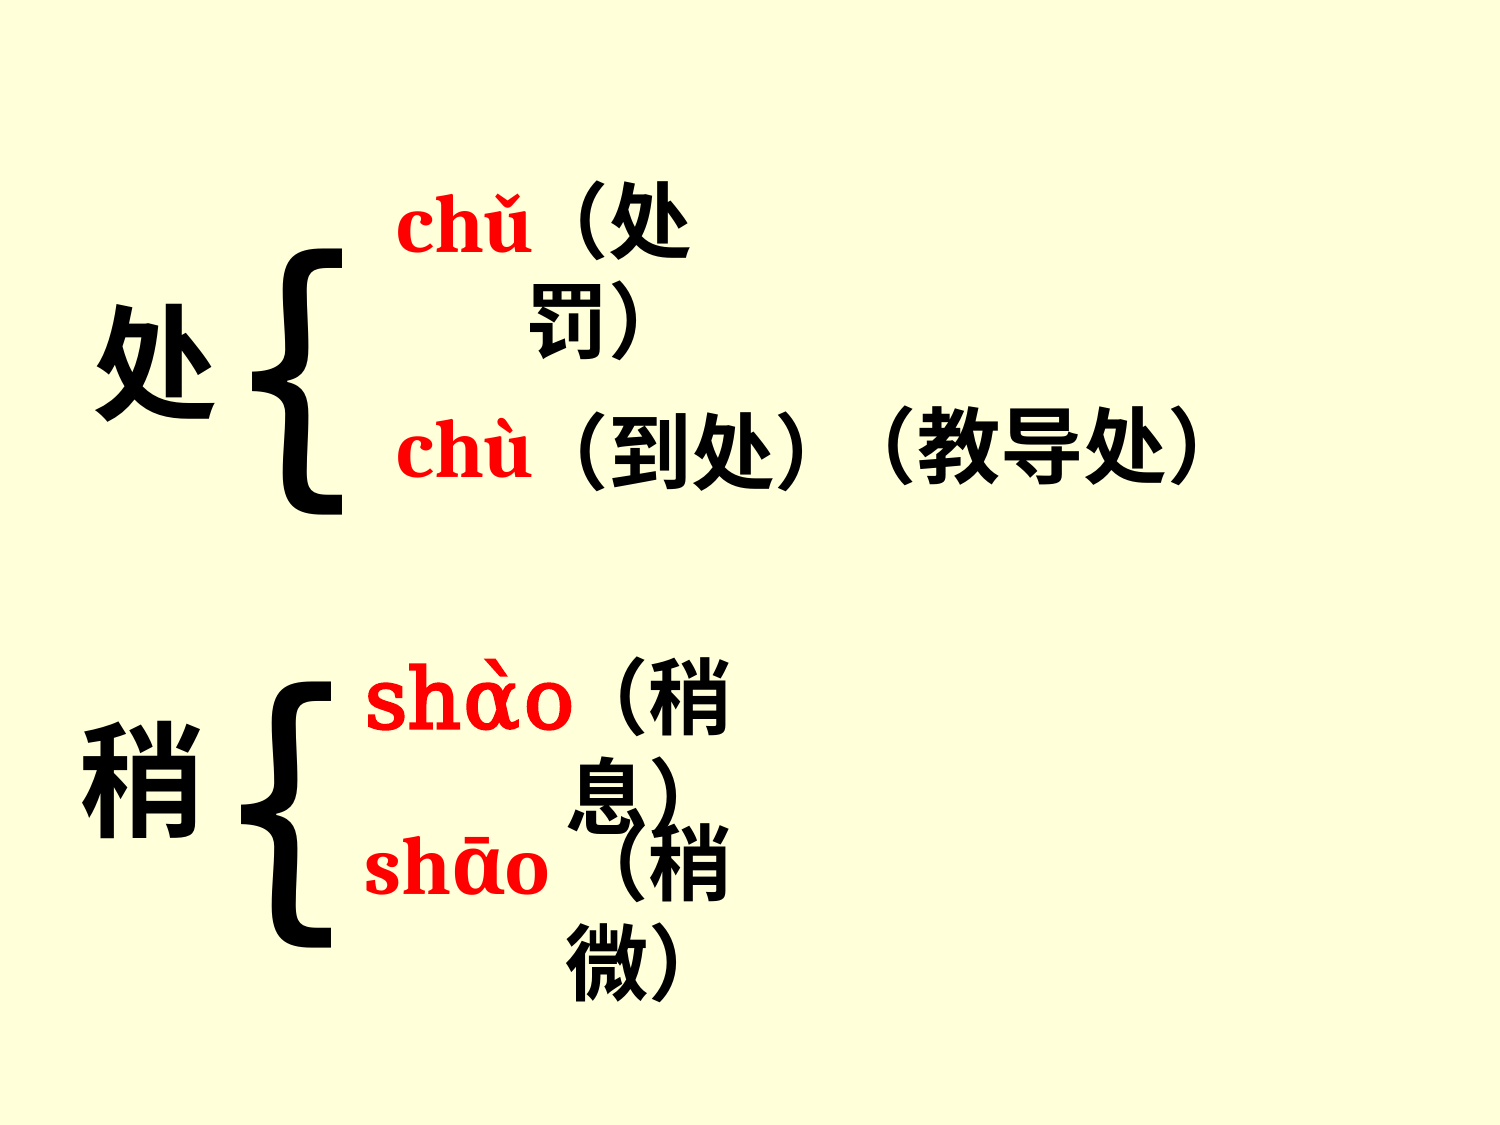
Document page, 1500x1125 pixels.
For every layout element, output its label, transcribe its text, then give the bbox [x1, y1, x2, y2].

text_box shὰo [350, 637, 622, 753]
text_box shᾱo [350, 804, 622, 919]
text_box （教导处） [819, 387, 1295, 502]
text_box ﹛ [77, 69, 334, 583]
text_box chǔ [382, 161, 583, 277]
text_box （到处） [510, 392, 929, 508]
text_box （稍息） [550, 637, 880, 804]
text_box （处罚） [510, 161, 869, 377]
text_box chù [382, 386, 583, 502]
text_box ﹛ [66, 502, 324, 1015]
text_box （稍微） [550, 804, 880, 1019]
text_box 处 [77, 278, 262, 443]
text_box 稍 [64, 695, 278, 861]
